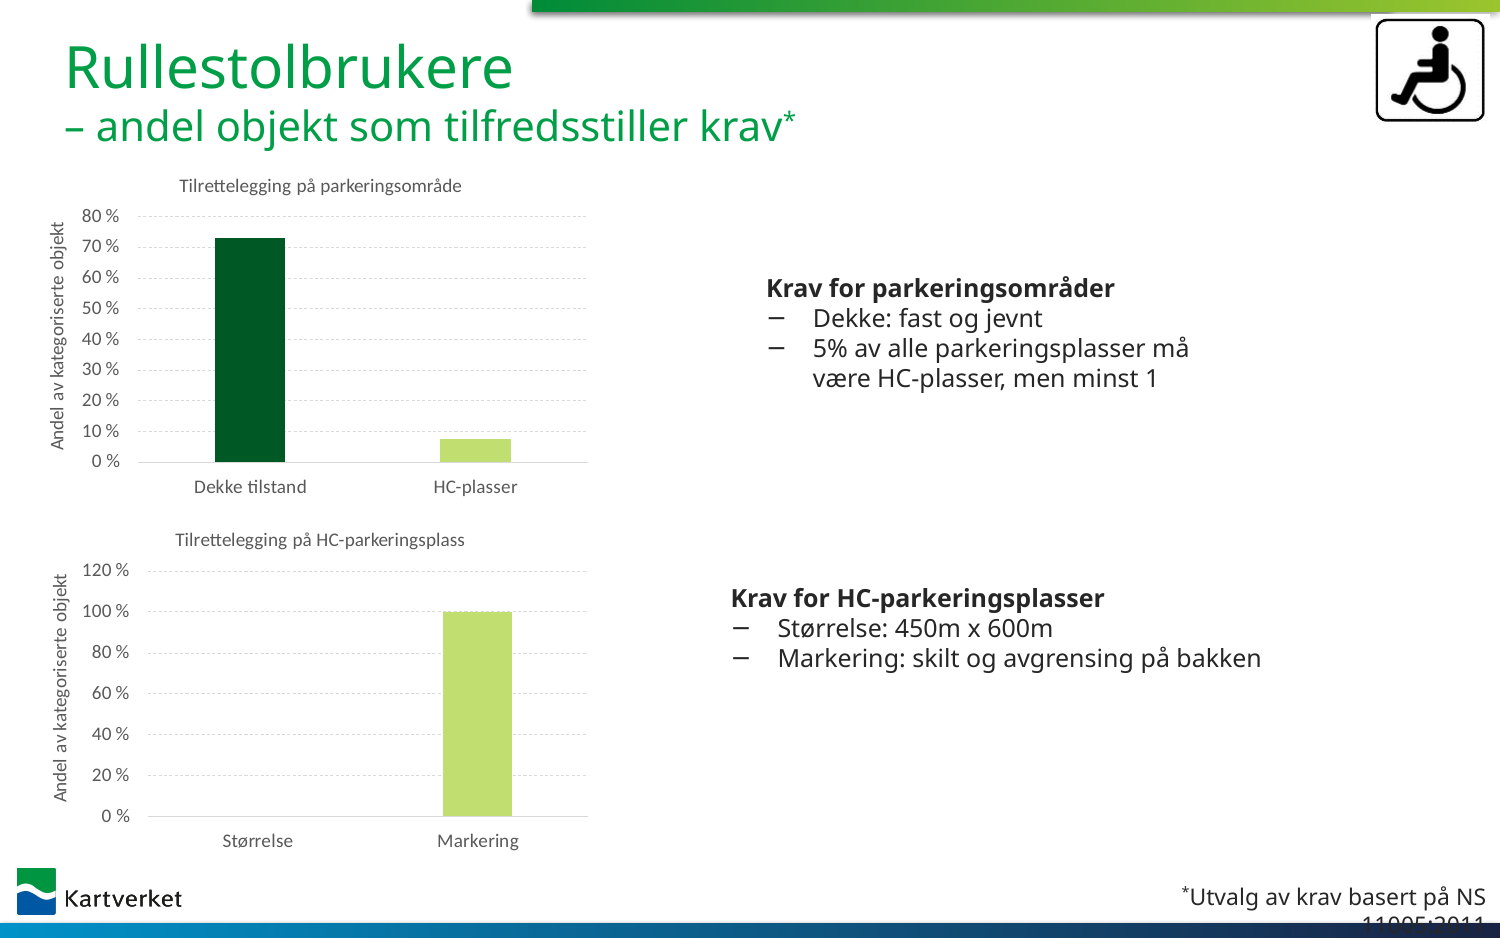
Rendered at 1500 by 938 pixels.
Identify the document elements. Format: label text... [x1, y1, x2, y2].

text_box *Utvalg av krav basert på NS 11005:2011 [1068, 873, 1500, 938]
picture [41, 520, 599, 859]
text_box Krav for HC-parkeringsplasser Størrelse: 450m x 600m Markering: skilt og avgrensing på bakken [715, 574, 1278, 680]
picture [1371, 13, 1491, 127]
text_box Rullestolbrukere – andel objekt som tilfredsstiller krav* [49, 23, 1431, 158]
picture [41, 166, 599, 505]
text_box Krav for parkeringsområder Dekke: fast og jevnt 5% av alle parkeringsplasser må være HC-plasser, men minst 1 [751, 264, 1232, 400]
